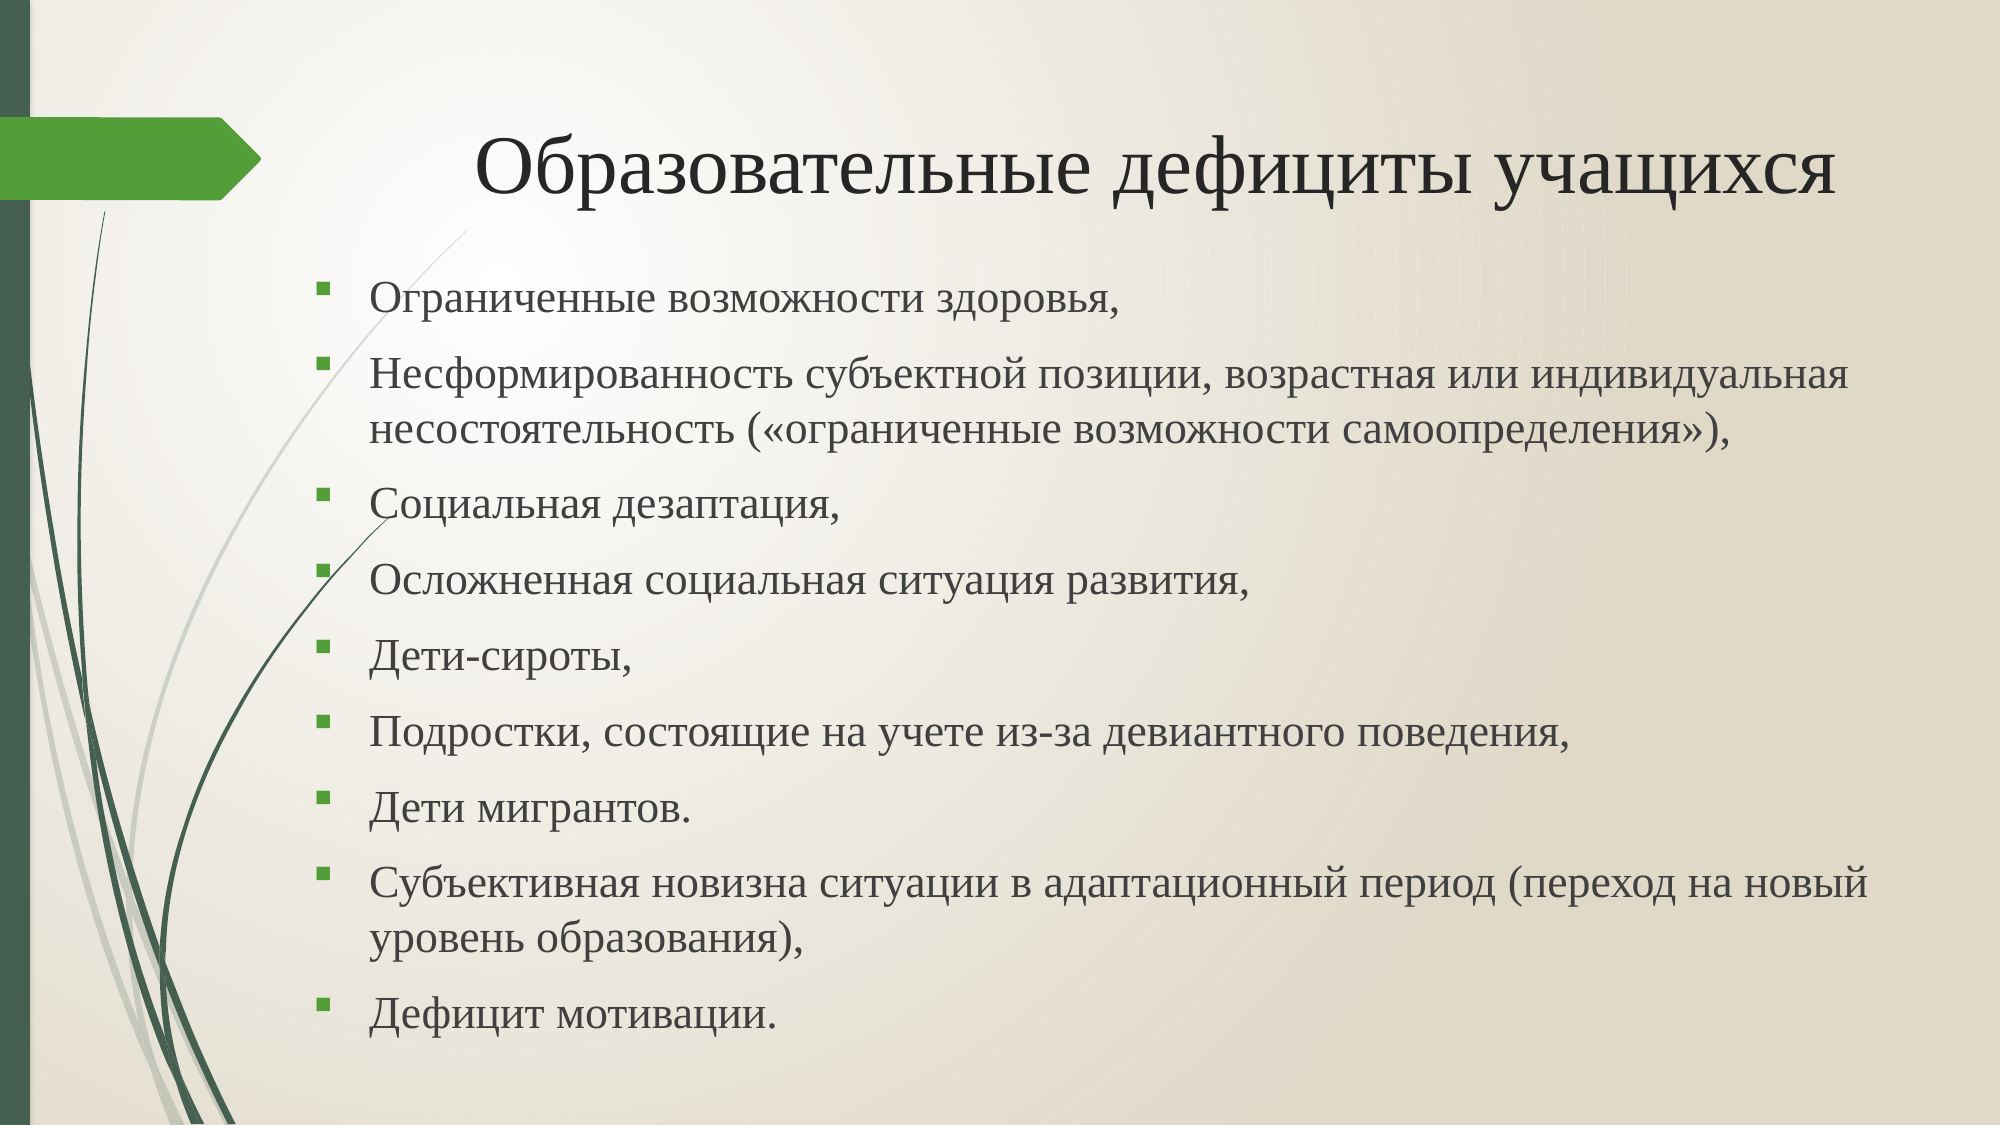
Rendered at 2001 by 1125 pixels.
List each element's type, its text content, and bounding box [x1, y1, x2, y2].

title Образовательные дефициты учащихся [425, 102, 1888, 259]
list Ограниченные возможности здоровья, Несформированность субъектной позиции, возрастная или индивидуальная несостоятельность («ограниченные возможности самоопределения»), Социальная дезаптация, Осложненная социальная ситуация развития, Дети-сироты, Подростки, состоящие на учете из-за девиантного поведения, Дети мигрантов. Субъективная новизна ситуации в адаптационный период (переход на новый уровень образования), Дефицит мотивации. [297, 259, 1888, 1076]
